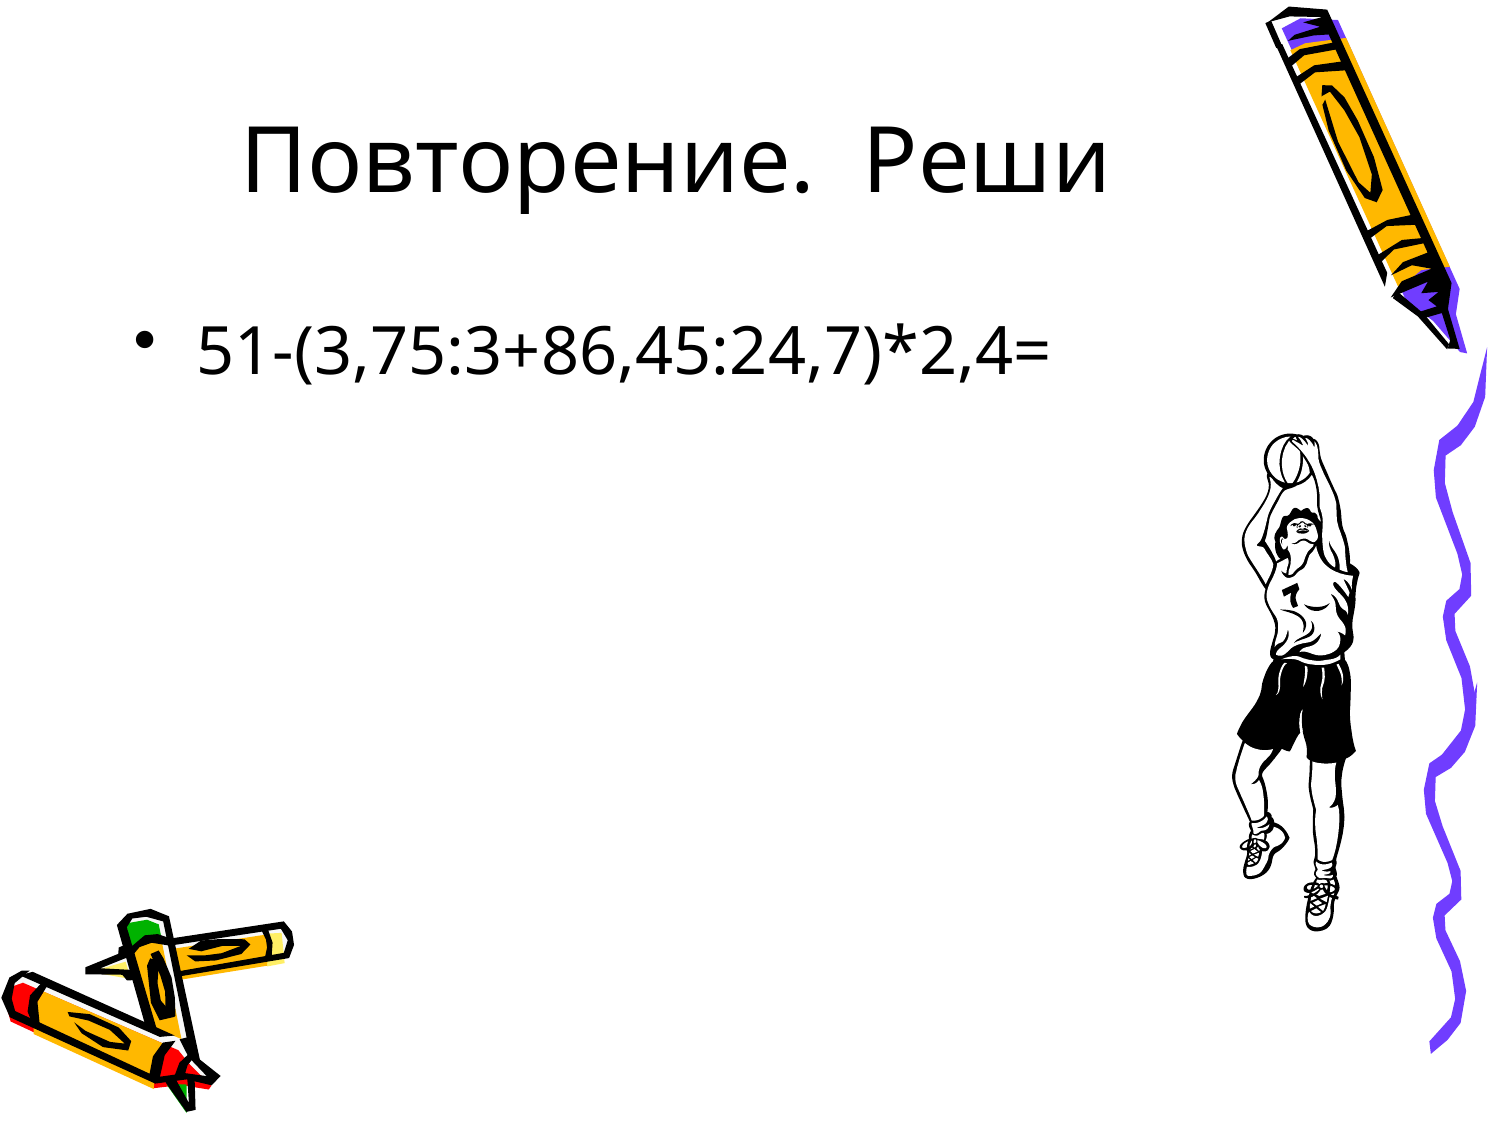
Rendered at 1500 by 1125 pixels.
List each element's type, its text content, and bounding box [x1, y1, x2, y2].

list 51-(3,75:3+86,45:24,7)*2,4= [112, 299, 1375, 900]
picture [1230, 433, 1362, 934]
title Повторение. Реши [112, 24, 1240, 288]
